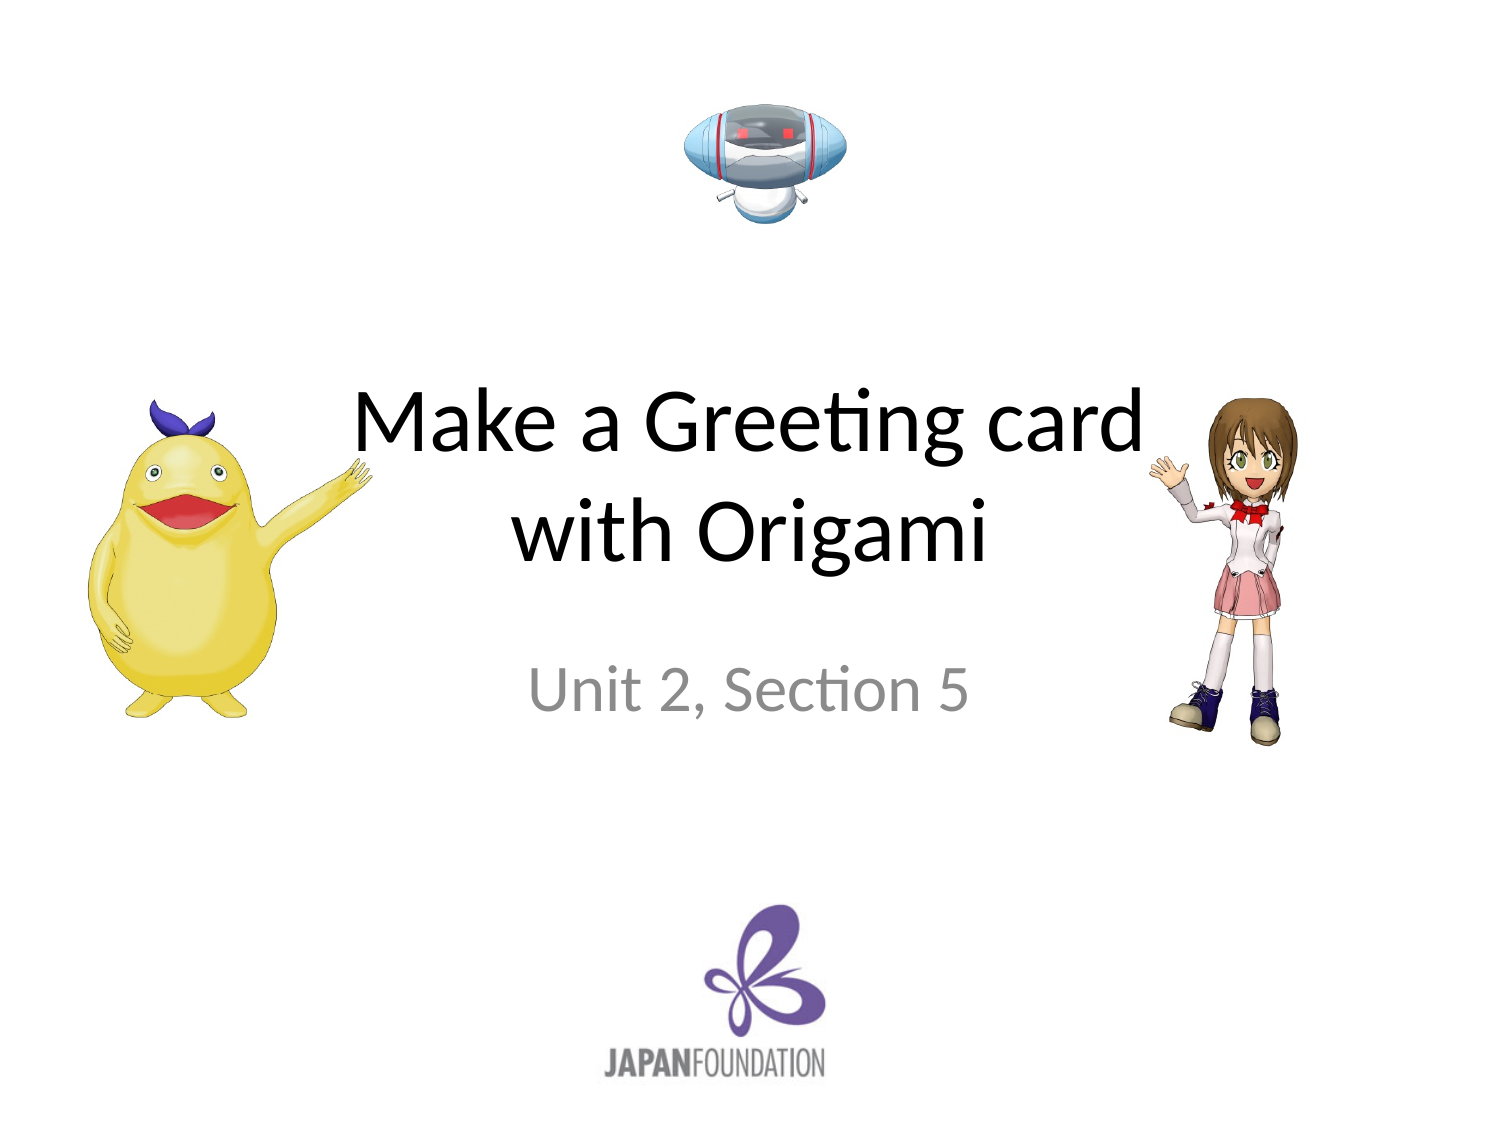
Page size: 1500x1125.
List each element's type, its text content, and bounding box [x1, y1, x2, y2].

subtitle Unit 2, Section 5 [225, 637, 1275, 925]
picture [631, 63, 897, 241]
picture [0, 380, 452, 733]
picture [596, 893, 836, 1090]
title Make a Greeting card with Origami [112, 349, 1388, 591]
picture [944, 361, 1500, 752]
